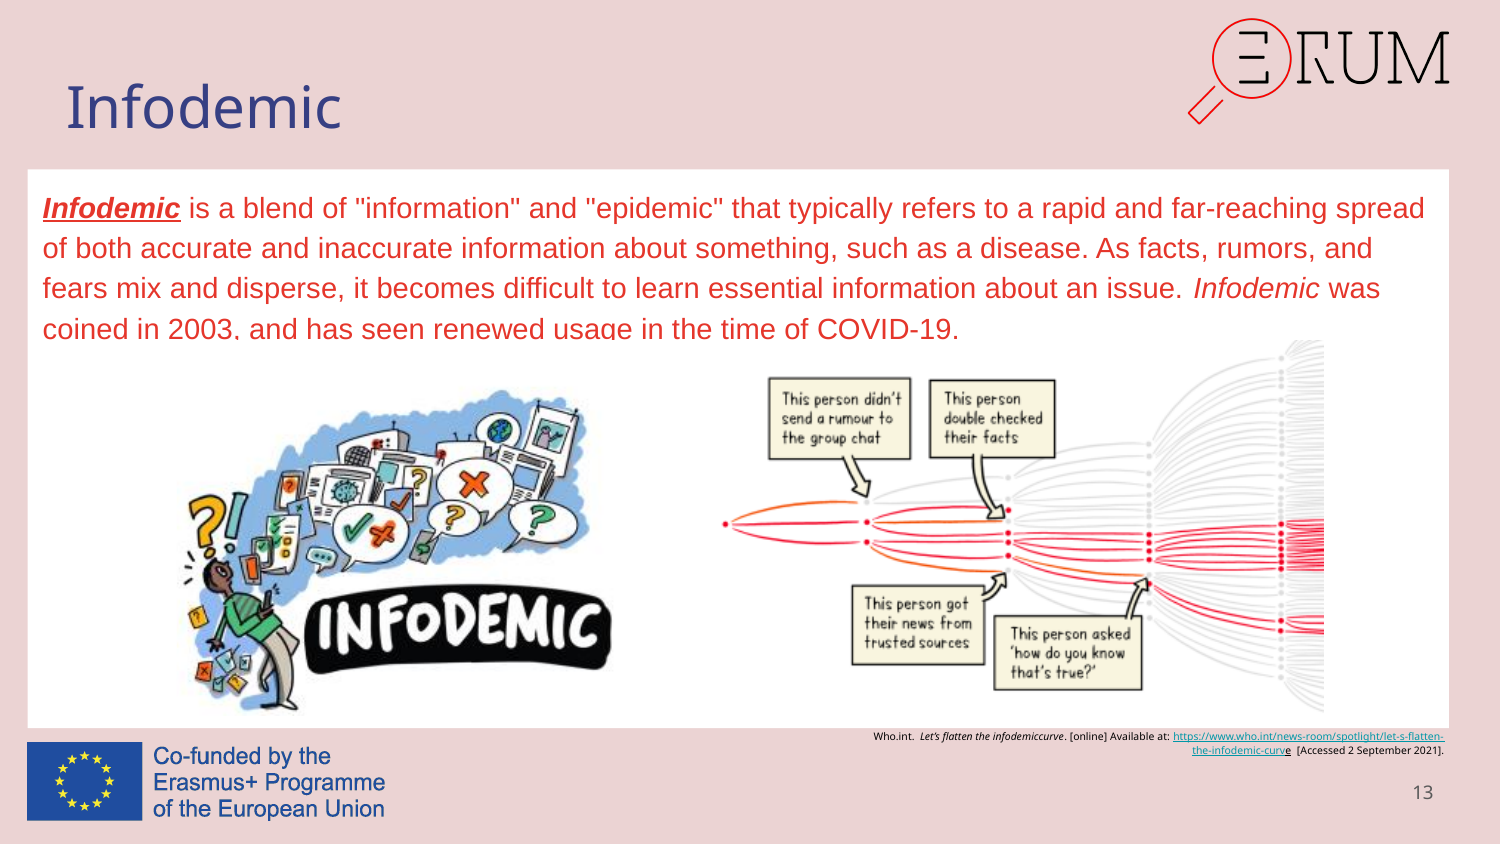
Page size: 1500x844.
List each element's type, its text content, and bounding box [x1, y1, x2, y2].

list Infodemic is a blend of "information" and "epidemic" that typically refers to a rapid and far-reaching spread of both accurate and inaccurate information about something, such as a disease. As facts, rumors, and fears mix and disperse, it becomes difficult to learn essential information about an issue. Infodemic was coined in 2003, and has seen renewed usage in the time of COVID-19. [27, 169, 1449, 729]
picture [176, 340, 640, 716]
picture [27, 742, 385, 821]
slide_number 13 [1358, 773, 1449, 826]
picture [1136, 0, 1500, 137]
picture [697, 340, 1324, 716]
title Infodemic [51, 55, 1168, 150]
text_box Who.int. Let’s flatten the infodemiccurve. [online] Available at: https://www.who.int/news-room/spotlight/let-s-flatten-the-infodemic-curve [Accessed 2 September 2021]. [773, 715, 1460, 773]
